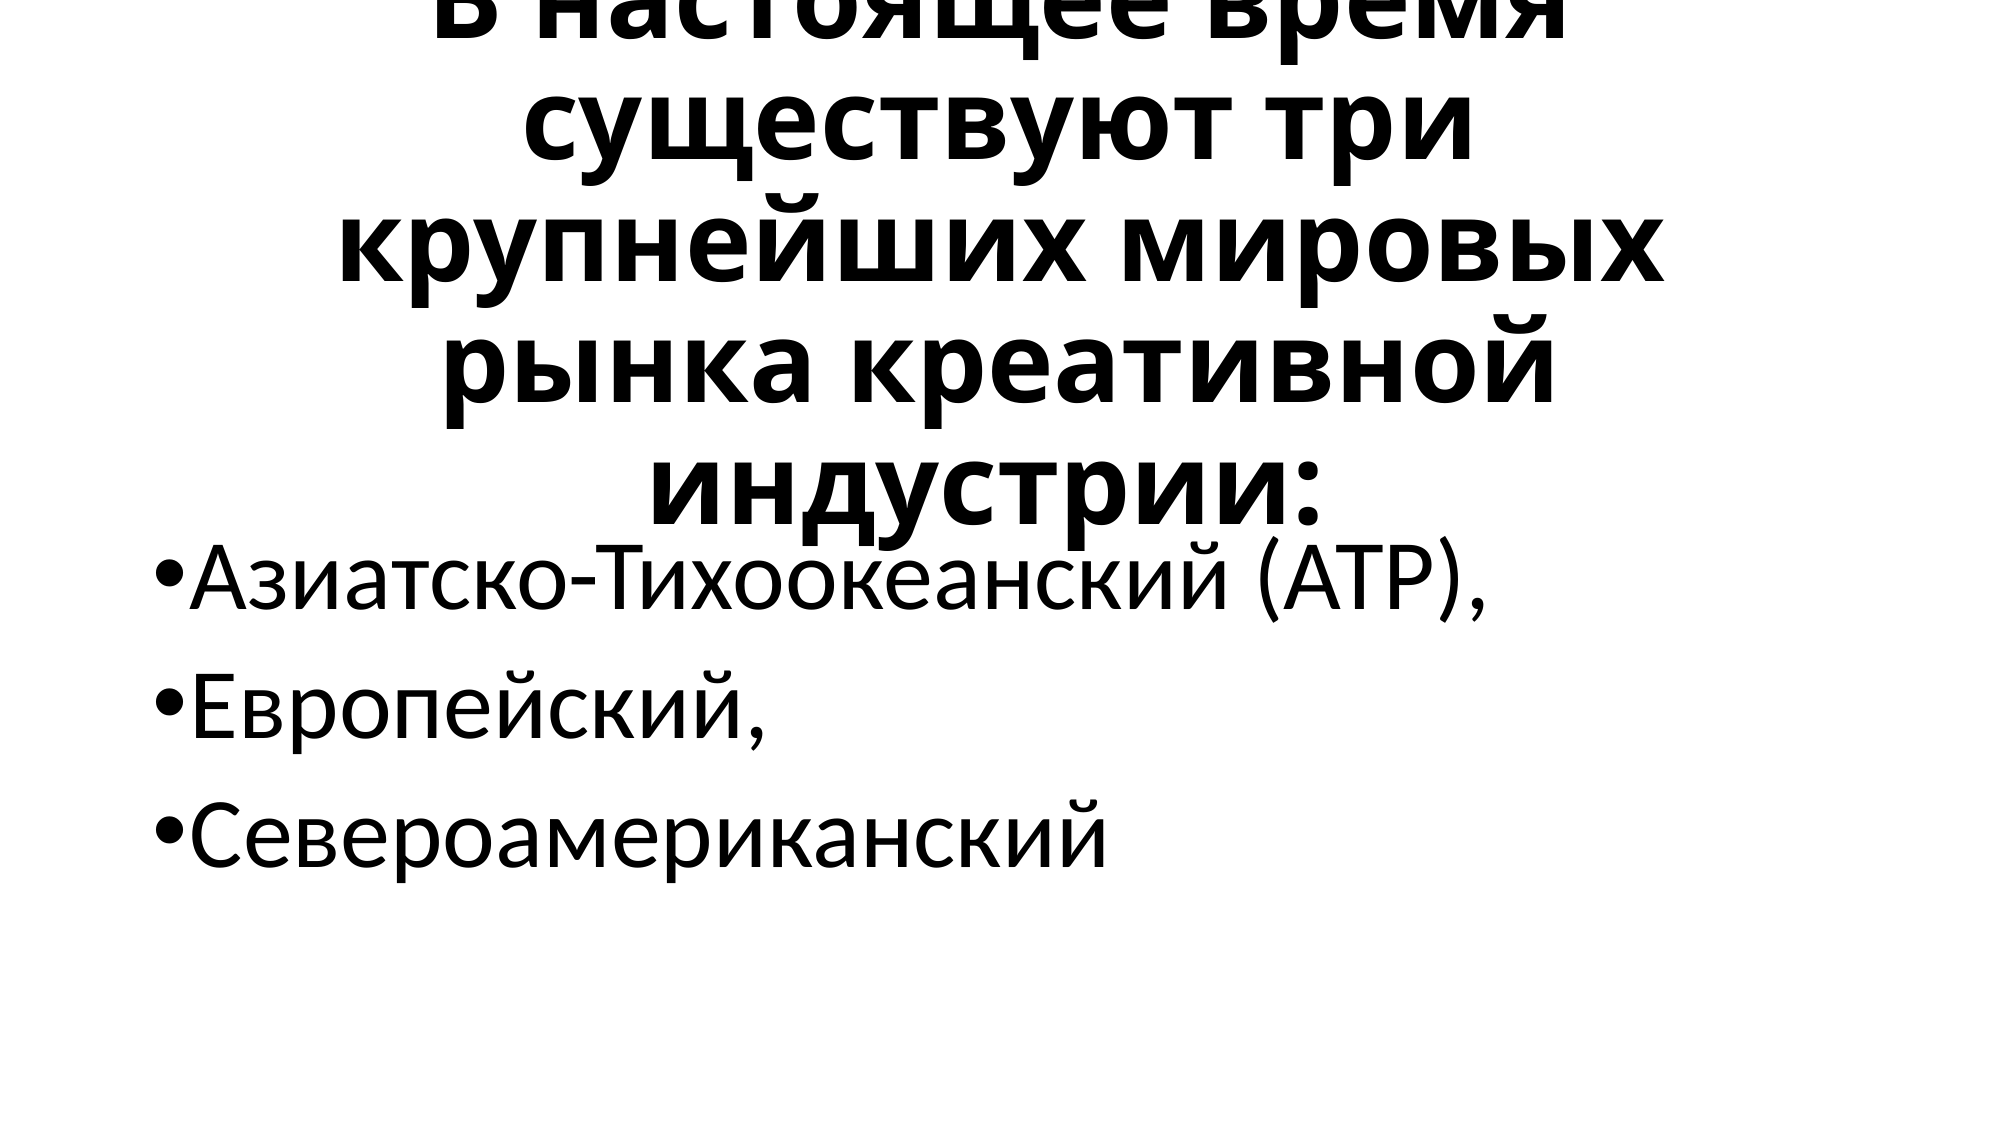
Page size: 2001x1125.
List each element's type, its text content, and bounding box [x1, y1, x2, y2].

list Азиатско-Тихоокеанский (АТР), Европейский, Североамериканский [137, 516, 1863, 1014]
title В настоящее время существуют три крупнейших мировых рынка креативной индустрии: [137, 59, 1863, 430]
